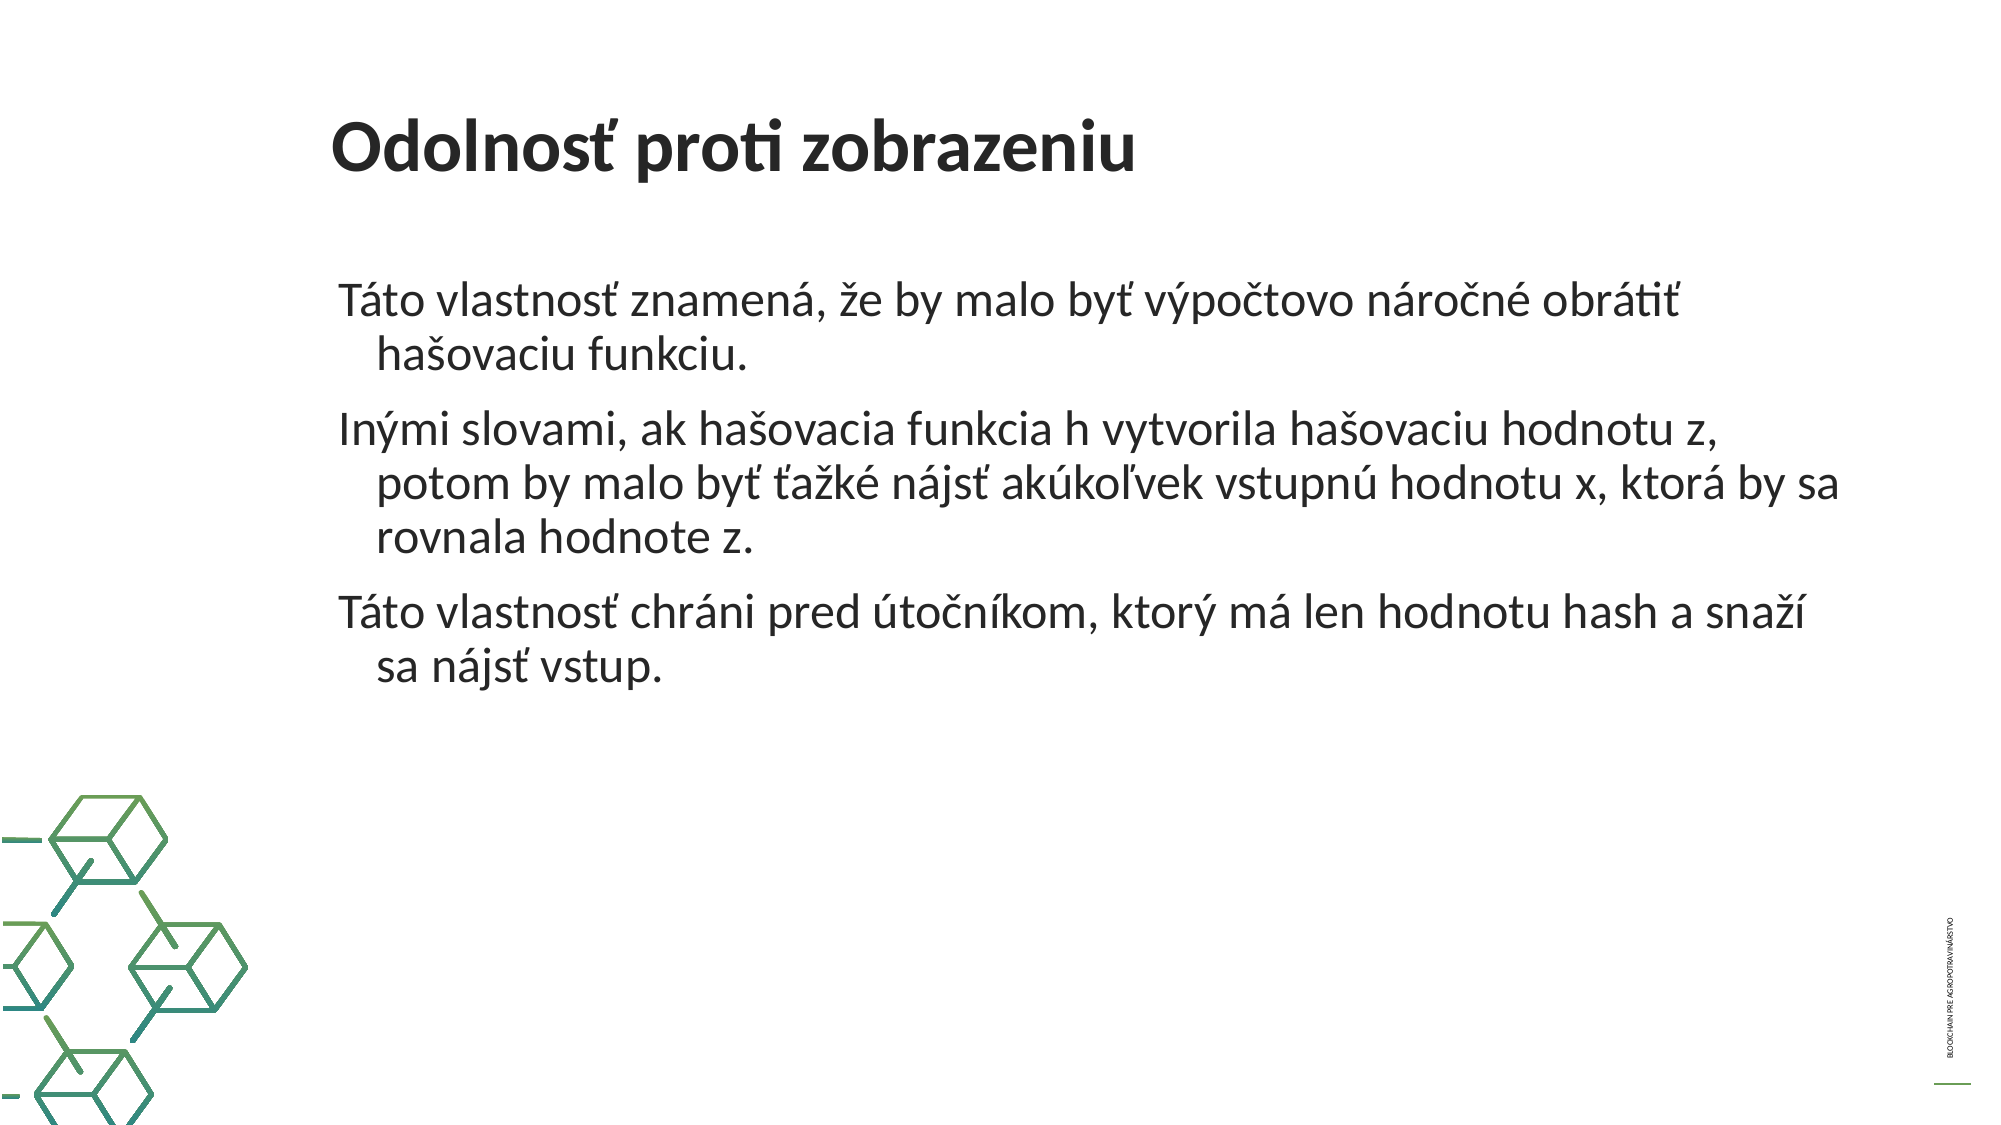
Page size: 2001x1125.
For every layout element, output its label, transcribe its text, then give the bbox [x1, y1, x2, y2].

list Táto vlastnosť znamená, že by malo byť výpočtovo náročné obrátiť hašovaciu funkciu. Inými slovami, ak hašovacia funkcia h vytvorila hašovaciu hodnotu z, potom by malo byť ťažké nájsť akúkoľvek vstupnú hodnotu x, ktorá by sa rovnala hodnote z. Táto vlastnosť chráni pred útočníkom, ktorý má len hodnotu hash a snaží sa nájsť vstup. [323, 267, 1859, 1070]
list Odolnosť proti zobrazeniu [316, 99, 1869, 267]
